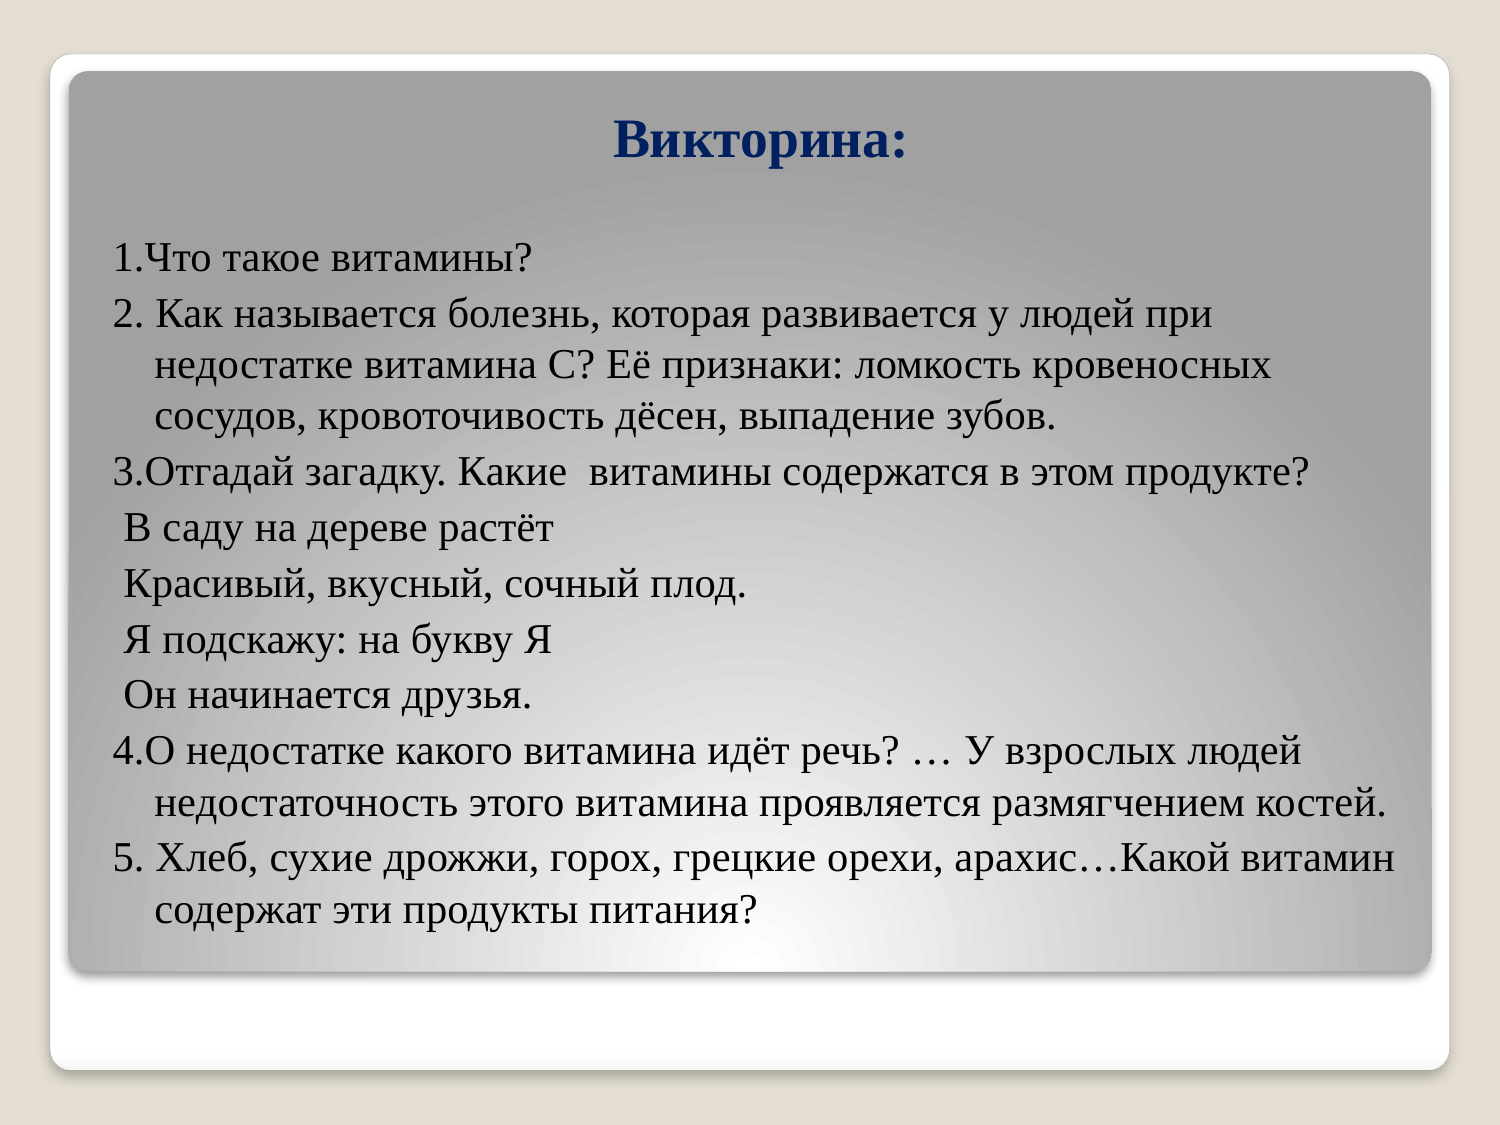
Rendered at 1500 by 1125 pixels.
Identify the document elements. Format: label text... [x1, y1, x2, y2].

list Викторина: 1.Что такое витамины? 2. Как называется болезнь, которая развивается у людей при недостатке витамина С? Её признаки: ломкость кровеносных сосудов, кровоточивость дёсен, выпадение зубов. 3.Отгадай загадку. Какие витамины содержатся в этом продукте? В саду на дереве растёт Красивый, вкусный, сочный плод. Я подскажу: на букву Я Он начинается друзья. 4.О недостатке какого витамина идёт речь? … У взрослых людей недостаточность этого витамина проявляется размягчением костей. 5. Хлеб, сухие дрожжи, горох, грецкие орехи, арахис…Какой витамин содержат эти продукты питания? [82, 86, 1425, 988]
